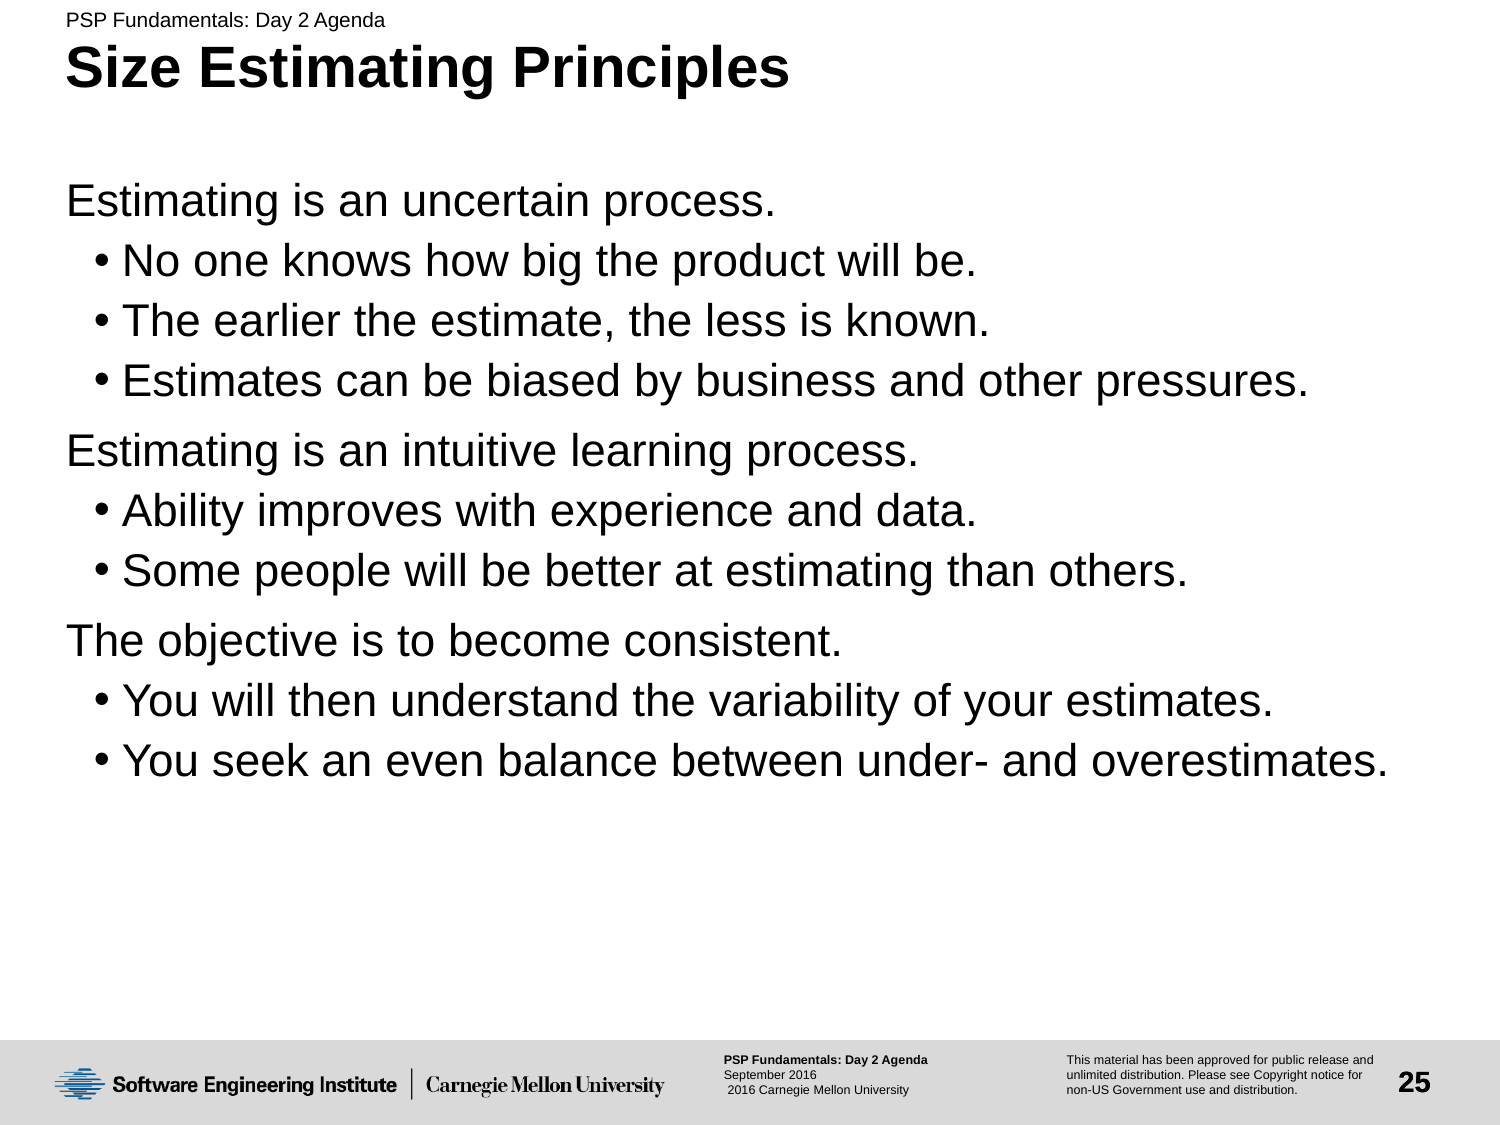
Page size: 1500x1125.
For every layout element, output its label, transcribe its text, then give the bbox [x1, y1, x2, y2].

title Size Estimating Principles [65, 37, 1430, 148]
list Estimating is an uncertain process. No one knows how big the product will be. The earlier the estimate, the less is known. Estimates can be biased by business and other pressures. Estimating is an intuitive learning process. Ability improves with experience and data. Some people will be better at estimating than others. The objective is to become consistent. You will then understand the variability of your estimates. You seek an even balance between under- and overestimates. [65, 177, 1431, 1000]
picture [46, 1061, 673, 1104]
